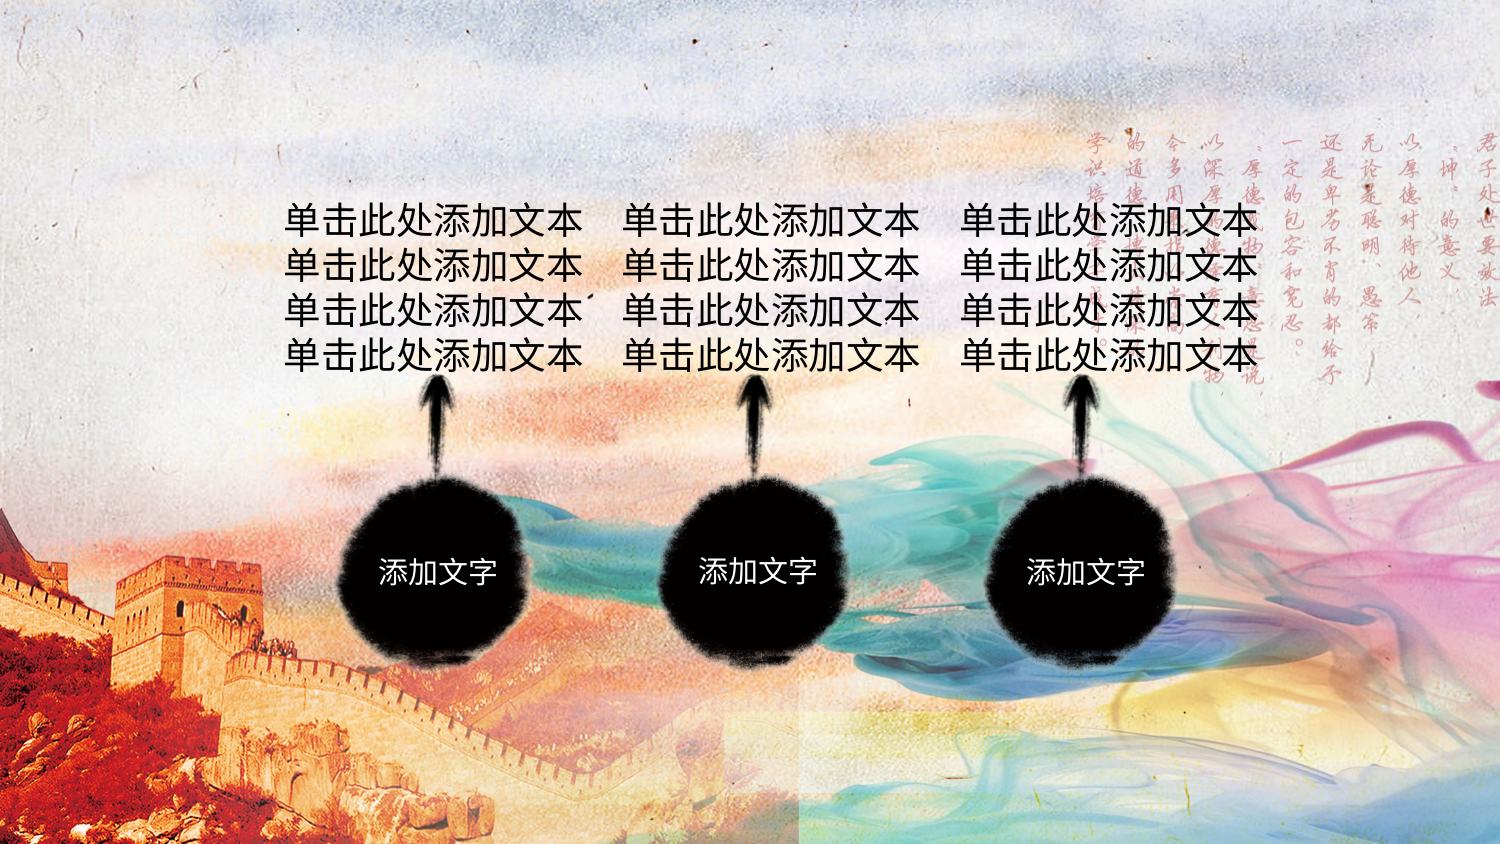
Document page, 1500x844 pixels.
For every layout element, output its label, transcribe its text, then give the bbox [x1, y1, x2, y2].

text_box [978, 473, 1191, 693]
text_box 单击此处添加文本 单击此处添加文本 单击此处添加文本 单击此处添加文本 [944, 189, 1275, 385]
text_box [650, 473, 863, 692]
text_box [330, 473, 543, 693]
text_box 单击此处添加文本 单击此处添加文本 单击此处添加文本 单击此处添加文本 [606, 189, 937, 385]
picture [0, 0, 1500, 844]
text_box 单击此处添加文本 单击此处添加文本 单击此处添加文本 单击此处添加文本 [269, 189, 599, 385]
